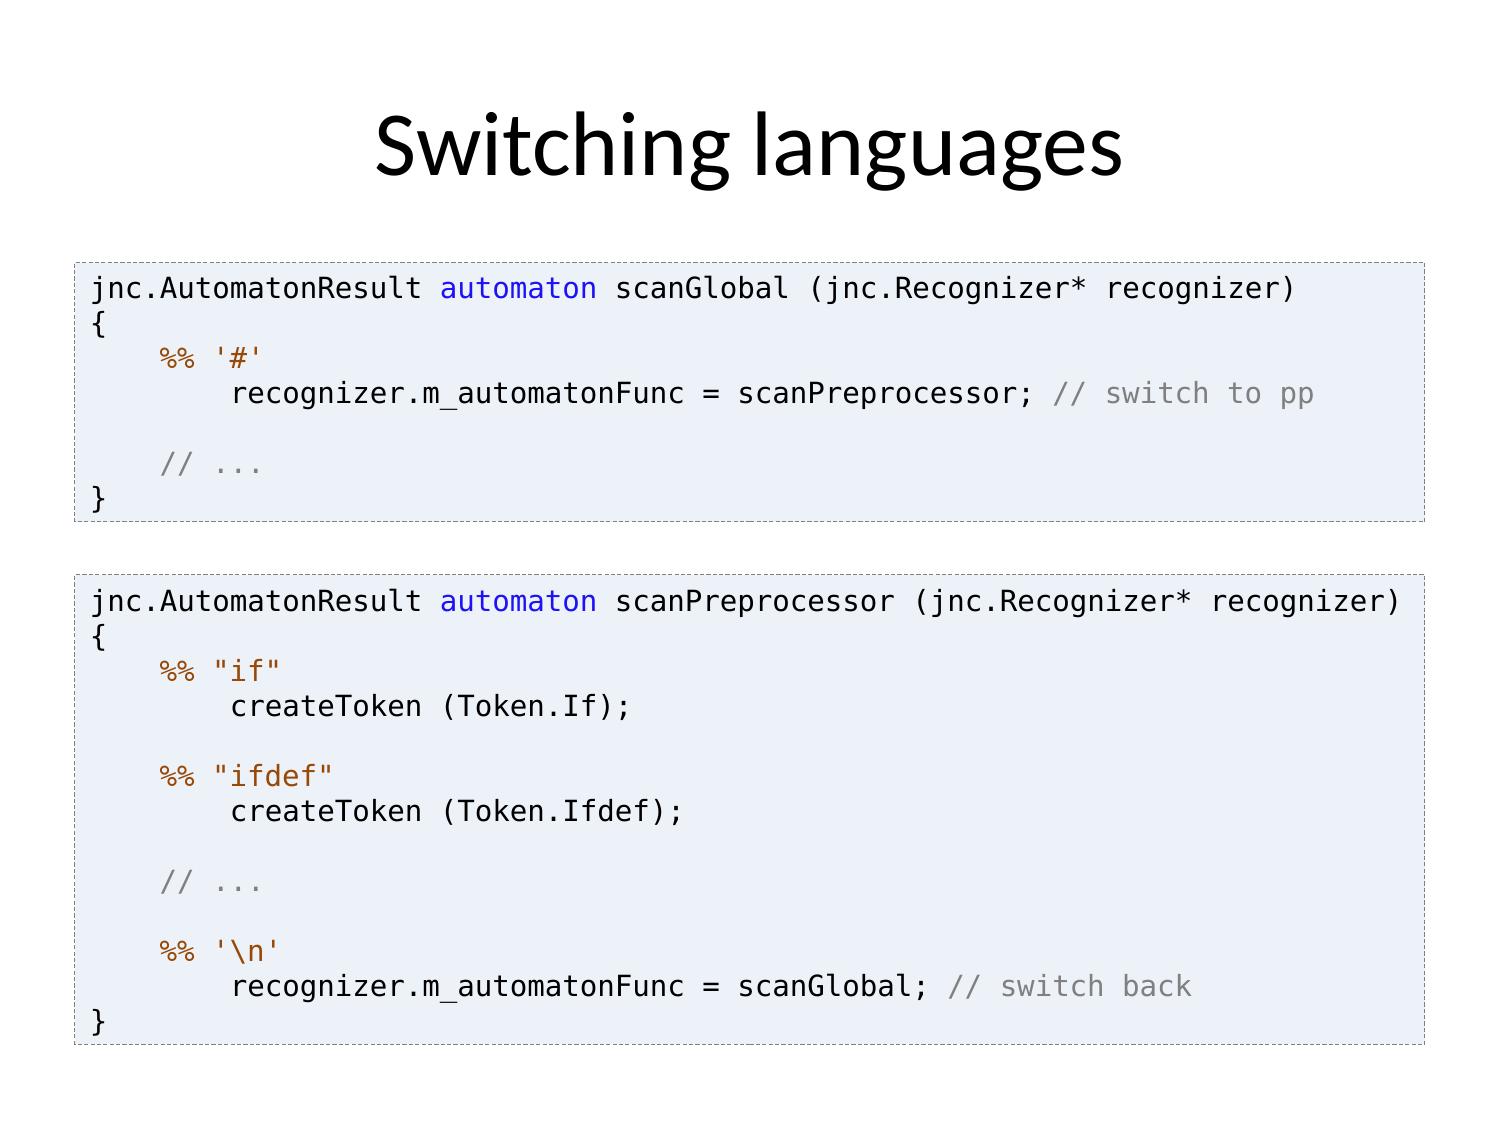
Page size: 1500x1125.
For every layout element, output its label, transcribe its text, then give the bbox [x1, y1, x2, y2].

title Switching languages [75, 45, 1425, 233]
text_box jnc.AutomatonResult automaton scanPreprocessor (jnc.Recognizer* recognizer) { %% "if" createToken (Token.If); %% "ifdef" createToken (Token.Ifdef); // ... %% '\n' recognizer.m_automatonFunc = scanGlobal; // switch back } [74, 574, 1425, 1045]
text_box jnc.AutomatonResult automaton scanGlobal (jnc.Recognizer* recognizer) { %% '#' recognizer.m_automatonFunc = scanPreprocessor; // switch to pp // ... } [74, 262, 1425, 522]
